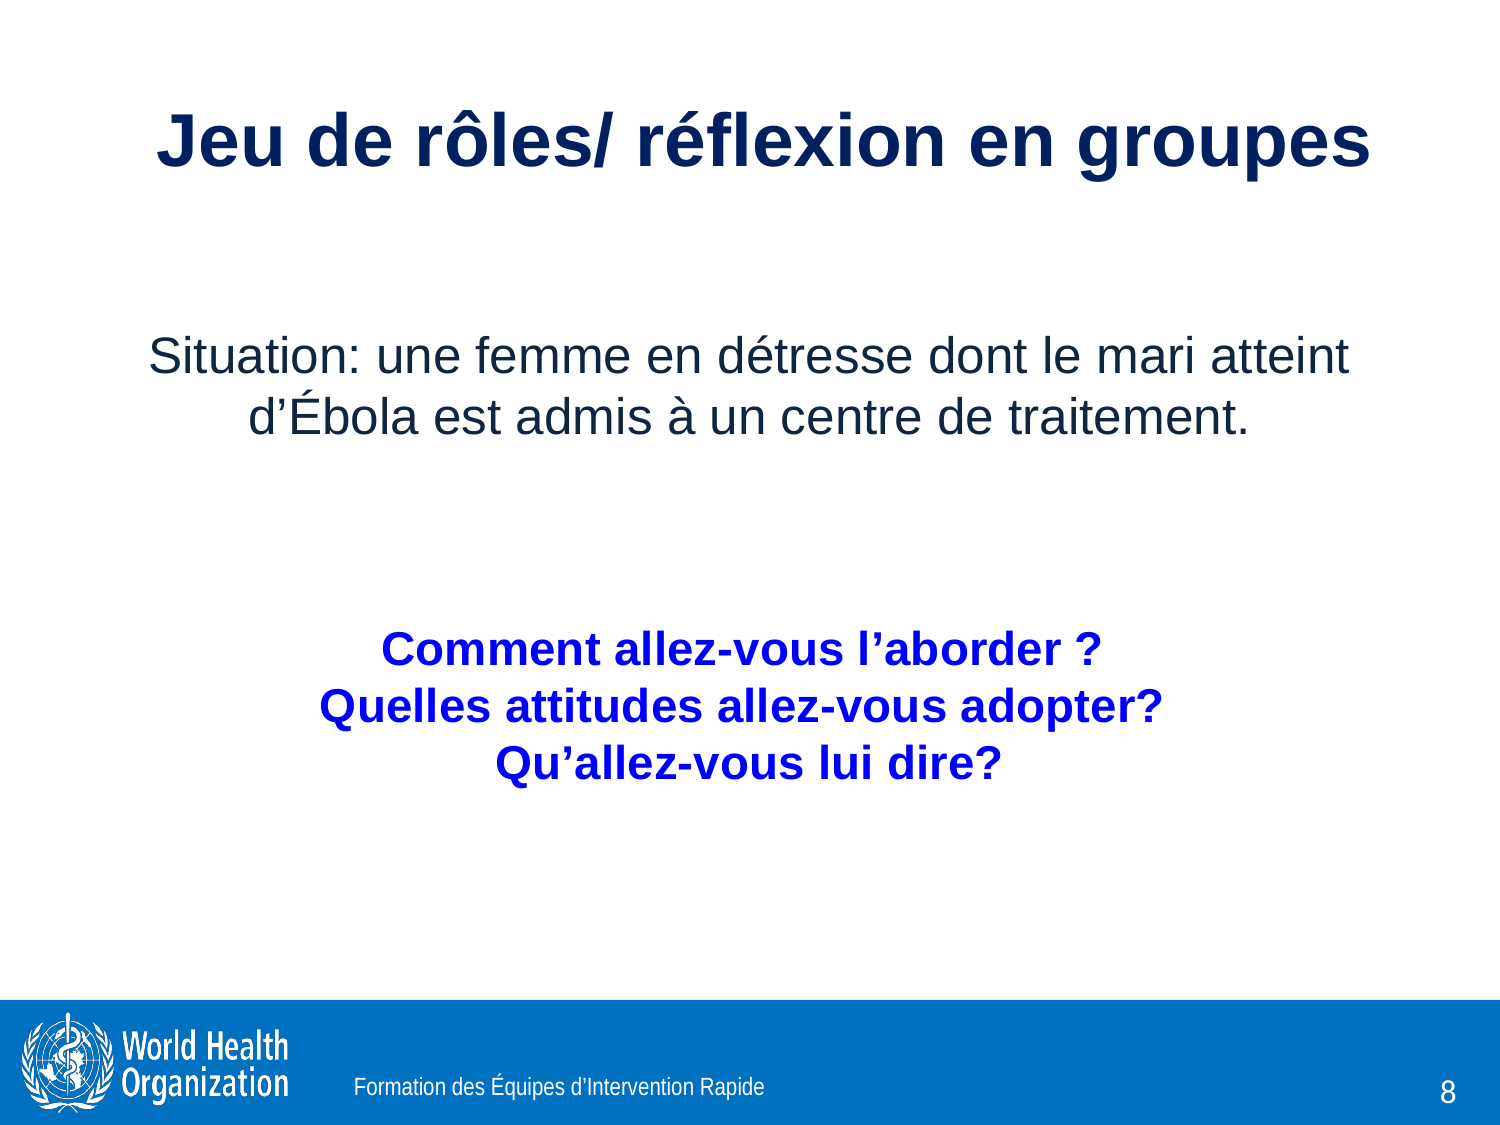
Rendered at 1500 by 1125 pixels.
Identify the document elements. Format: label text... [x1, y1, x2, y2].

text_box Jeu de rôles/ réflexion en groupes [142, 84, 1389, 189]
list Situation: une femme en détresse dont le mari atteint d’Ébola est admis à un centre de traitement. [112, 314, 1388, 495]
picture [21, 1012, 288, 1113]
title Comment allez-vous l’aborder ? Quelles attitudes allez-vous adopter? Qu’allez-vous lui dire? [75, 609, 1425, 798]
